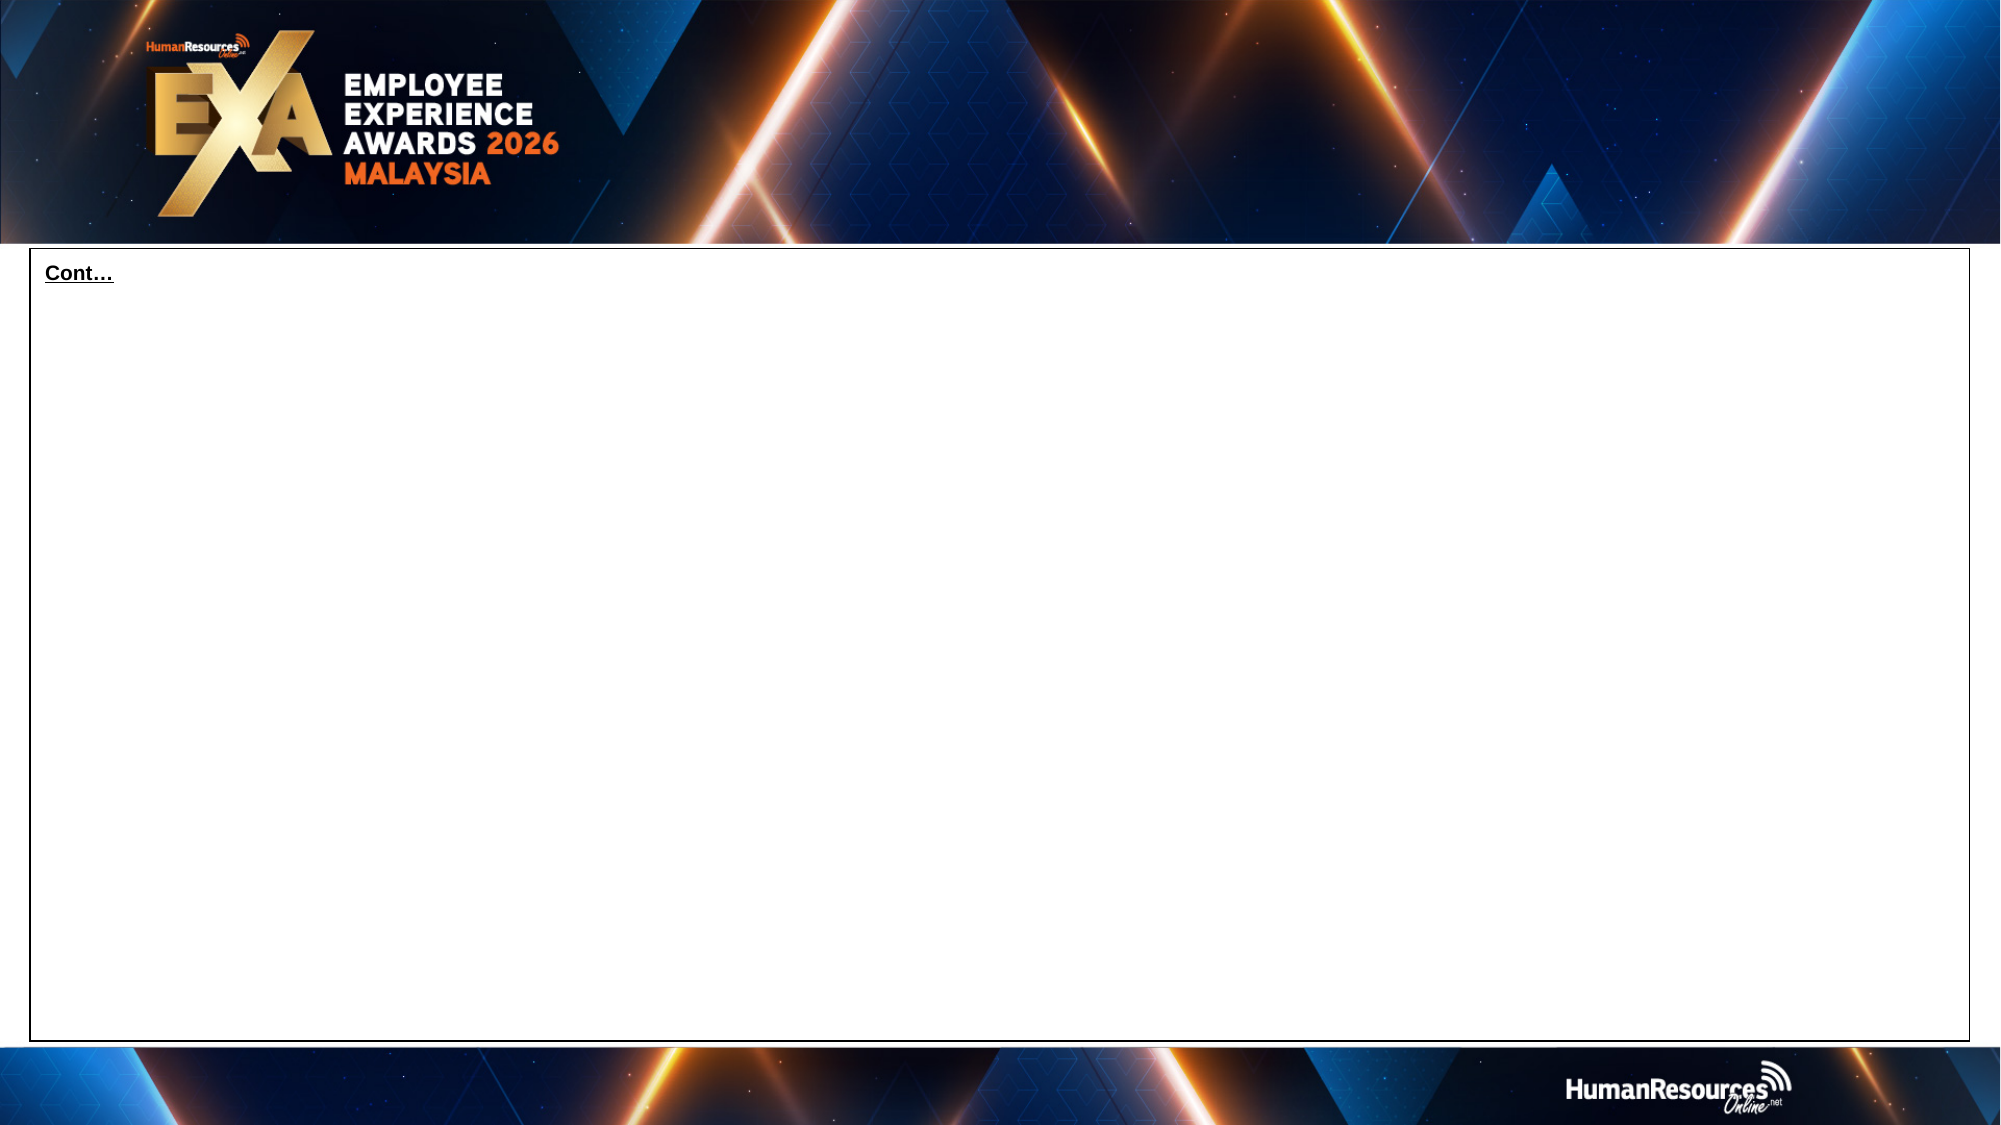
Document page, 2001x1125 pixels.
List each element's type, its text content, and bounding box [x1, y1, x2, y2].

text_box Cont… [30, 248, 1970, 1042]
picture [0, 0, 2001, 1125]
